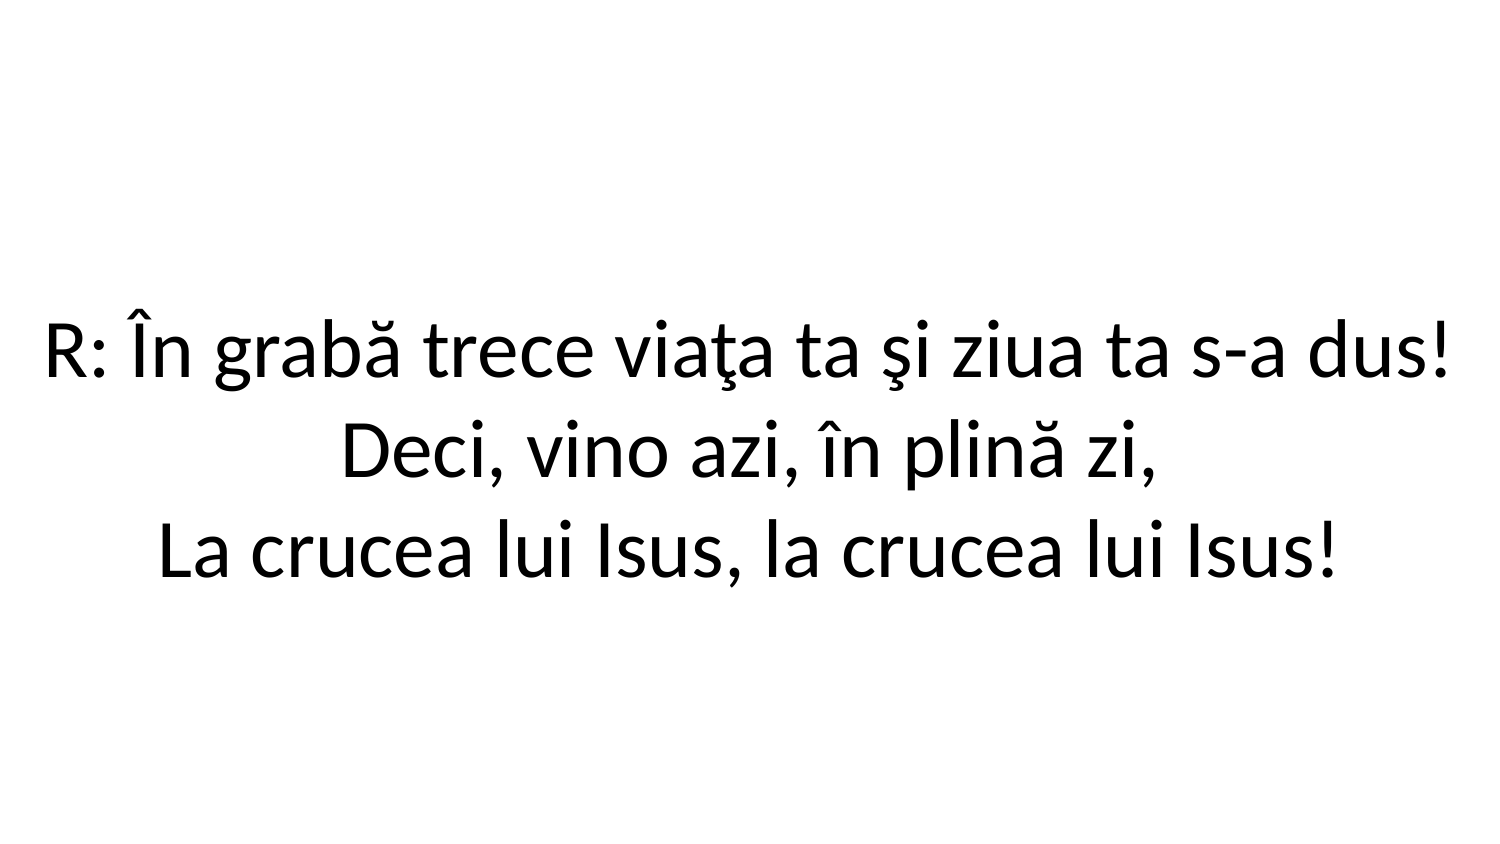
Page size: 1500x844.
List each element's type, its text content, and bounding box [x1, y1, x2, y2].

text_box R: În grabă trece viaţa ta şi ziua ta s-a dus! Deci, vino azi, în plină zi, La crucea lui Isus, la crucea lui Isus! [29, 242, 1471, 602]
